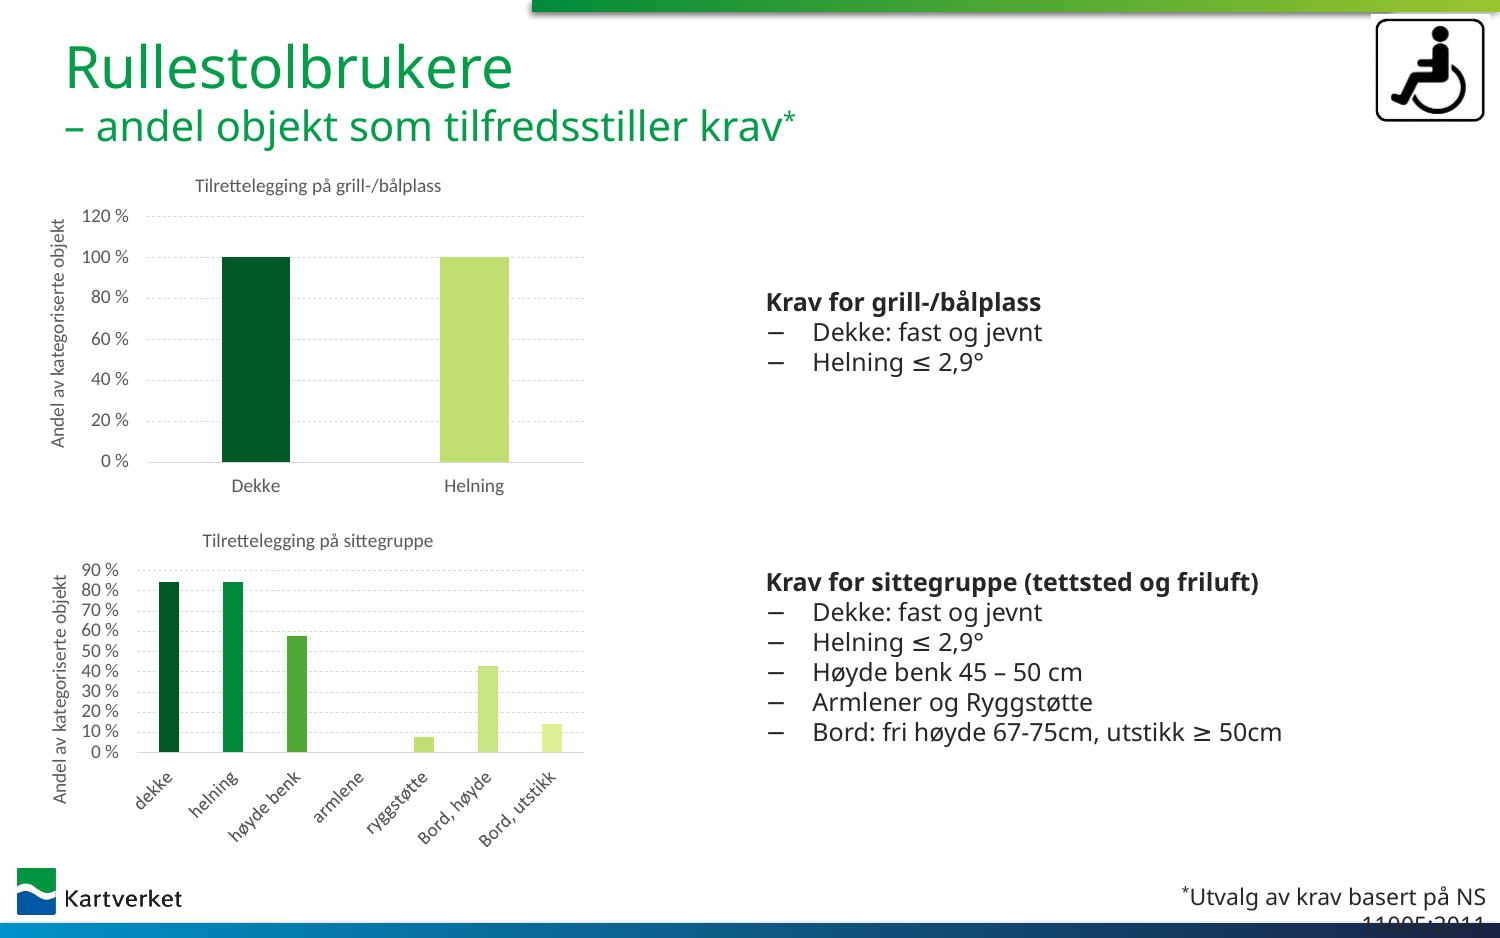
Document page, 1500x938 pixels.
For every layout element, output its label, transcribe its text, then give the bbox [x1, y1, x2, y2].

text_box *Utvalg av krav basert på NS 11005:2011 [1068, 873, 1500, 938]
text_box Krav for sittegruppe (tettsted og friluft) Dekke: fast og jevnt Helning ≤ 2,9° Høyde benk 45 – 50 cm Armlener og Ryggstøtte Bord: fri høyde 67-75cm, utstikk ≥ 50cm [750, 559, 1500, 754]
text_box Rullestolbrukere – andel objekt som tilfredsstiller krav* [49, 14, 1431, 158]
picture [41, 166, 595, 505]
picture [1371, 13, 1491, 127]
text_box Krav for grill-/bålplass Dekke: fast og jevnt Helning ≤ 2,9° [750, 279, 1452, 384]
picture [41, 520, 595, 859]
